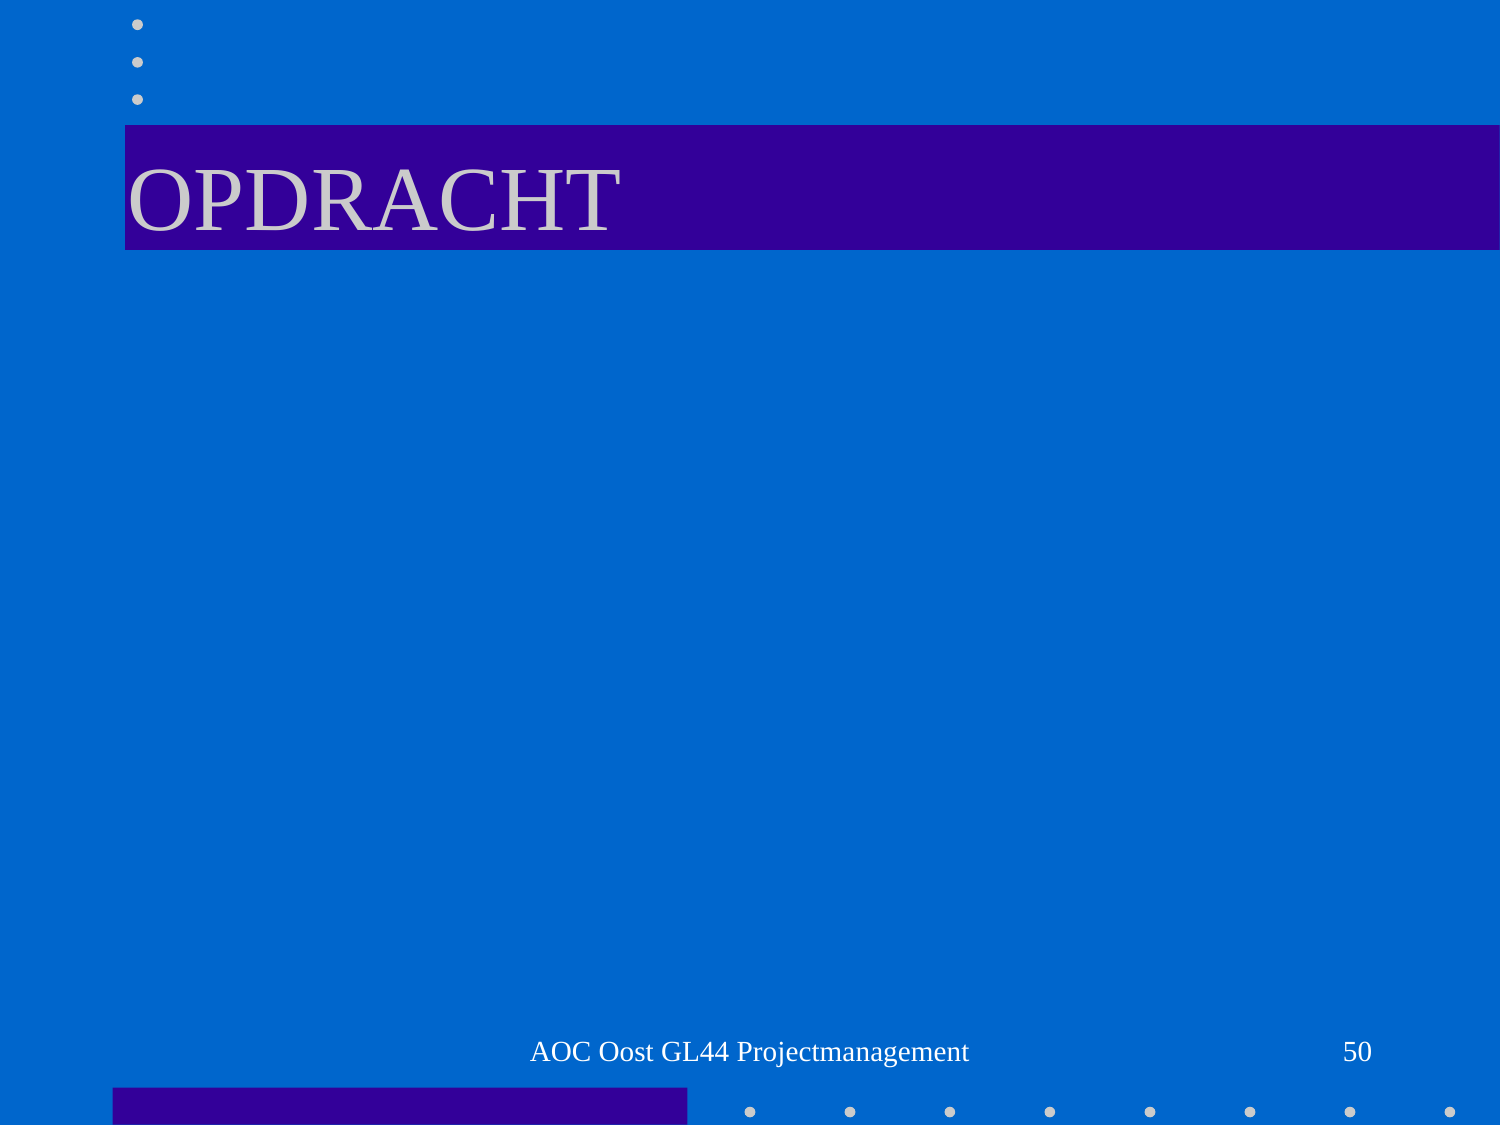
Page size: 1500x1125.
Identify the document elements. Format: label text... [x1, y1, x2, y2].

footer AOC Oost GL44 Projectmanagement [512, 1012, 988, 1088]
title OPDRACHT [112, 99, 1388, 288]
slide_number 50 [1074, 1012, 1388, 1088]
